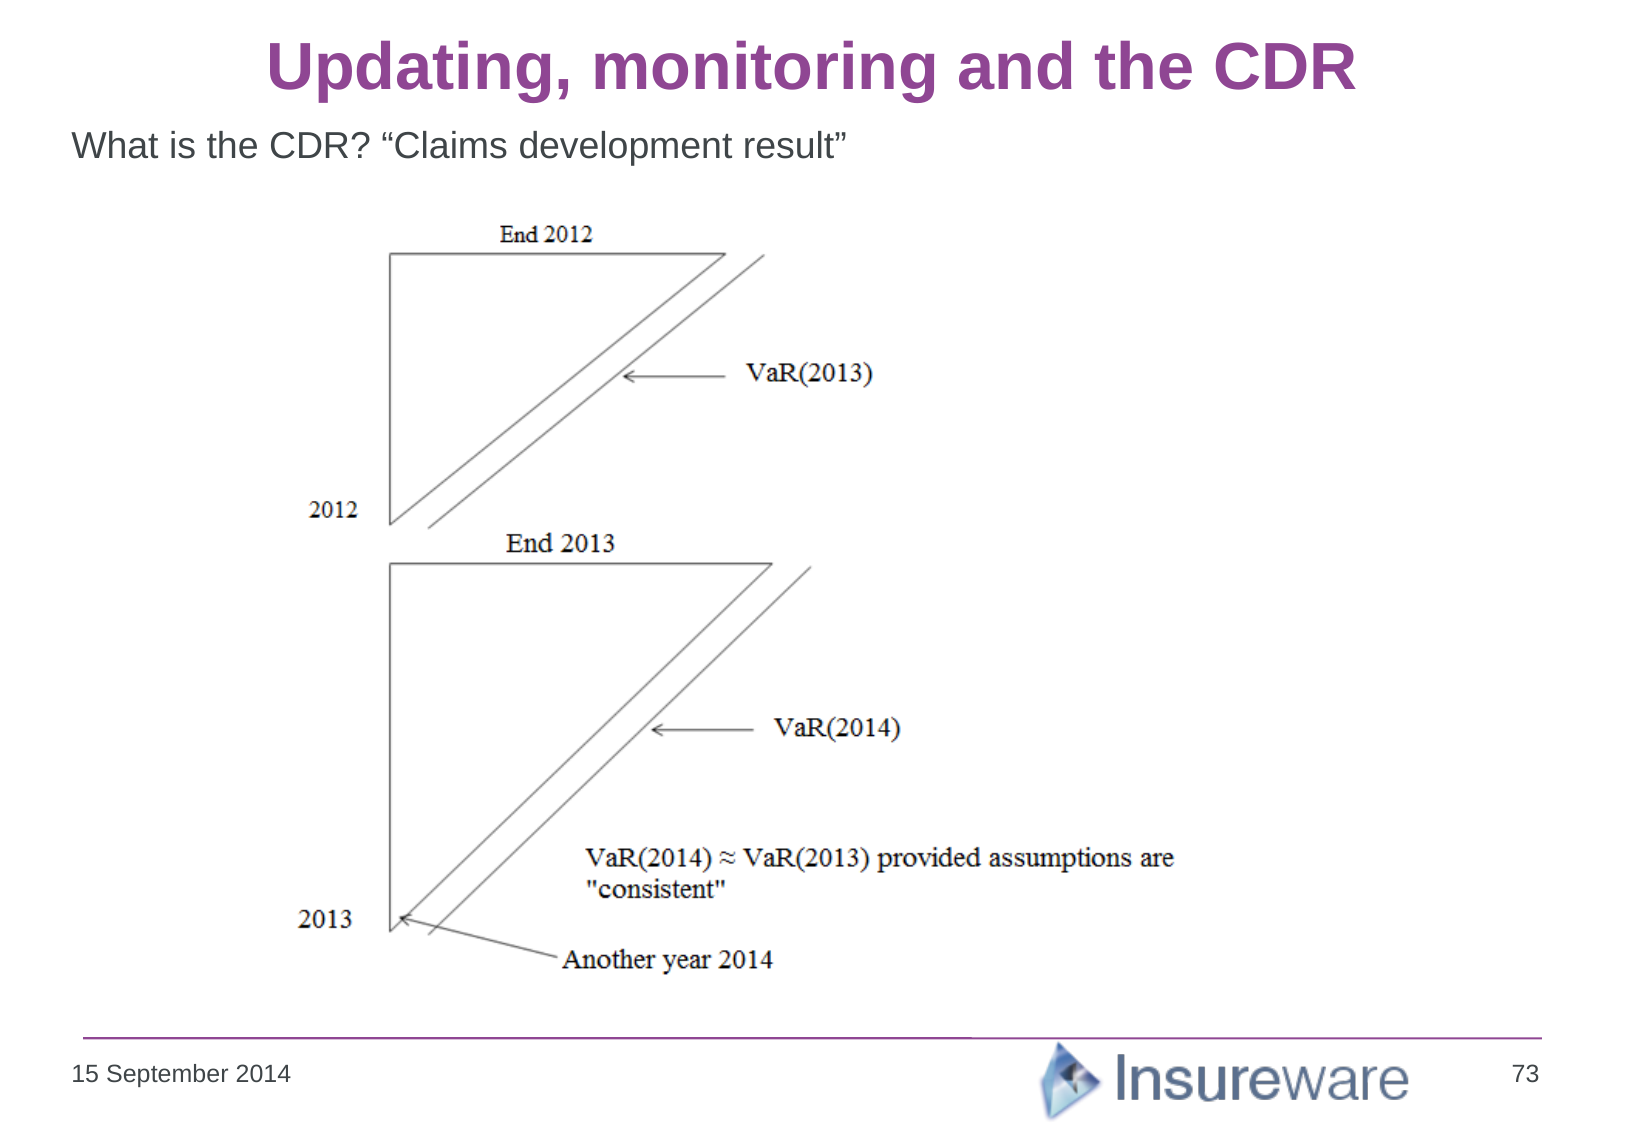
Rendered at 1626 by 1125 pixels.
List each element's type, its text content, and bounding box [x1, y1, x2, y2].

picture [292, 211, 1298, 1024]
picture [1036, 1039, 1416, 1125]
title Updating, monitoring and the CDR [75, 0, 1550, 126]
slide_number 73 [1439, 1050, 1555, 1106]
text_box What is the CDR? “Claims development result” [56, 113, 1344, 174]
